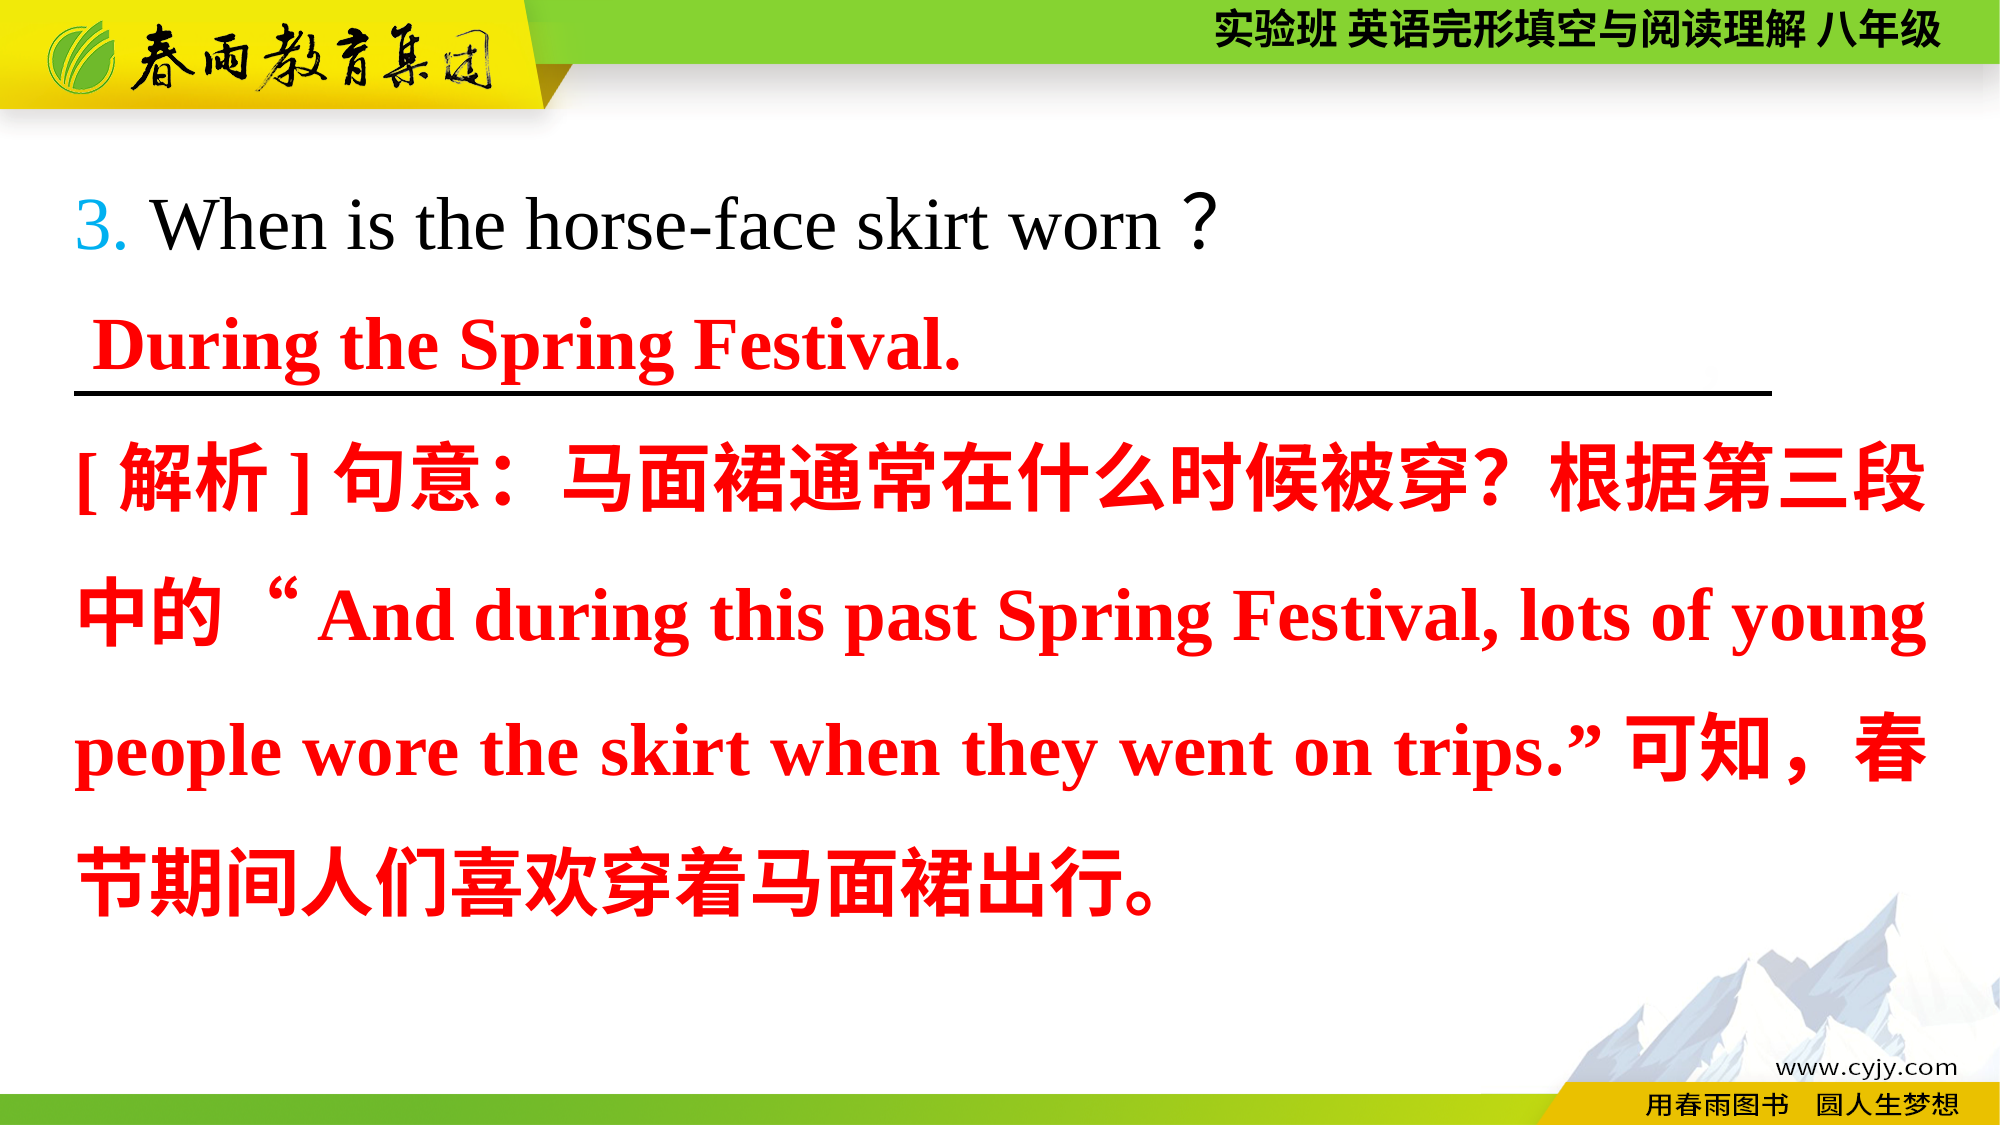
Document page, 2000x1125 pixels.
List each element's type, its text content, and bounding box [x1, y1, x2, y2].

picture [0, 0, 2000, 1125]
text_box During the Spring Festival. [77, 242, 1101, 377]
text_box [解析]句意：马面裙通常在什么时候被穿？根据第三段中的“And during this past Spring Festival, lots of young people wore the skirt when they went on trips.”可知，春节期间人们喜欢穿着马面裙出行。 [59, 377, 1944, 933]
list 3. When is the horse-face skirt worn？ ， [59, 122, 1944, 377]
